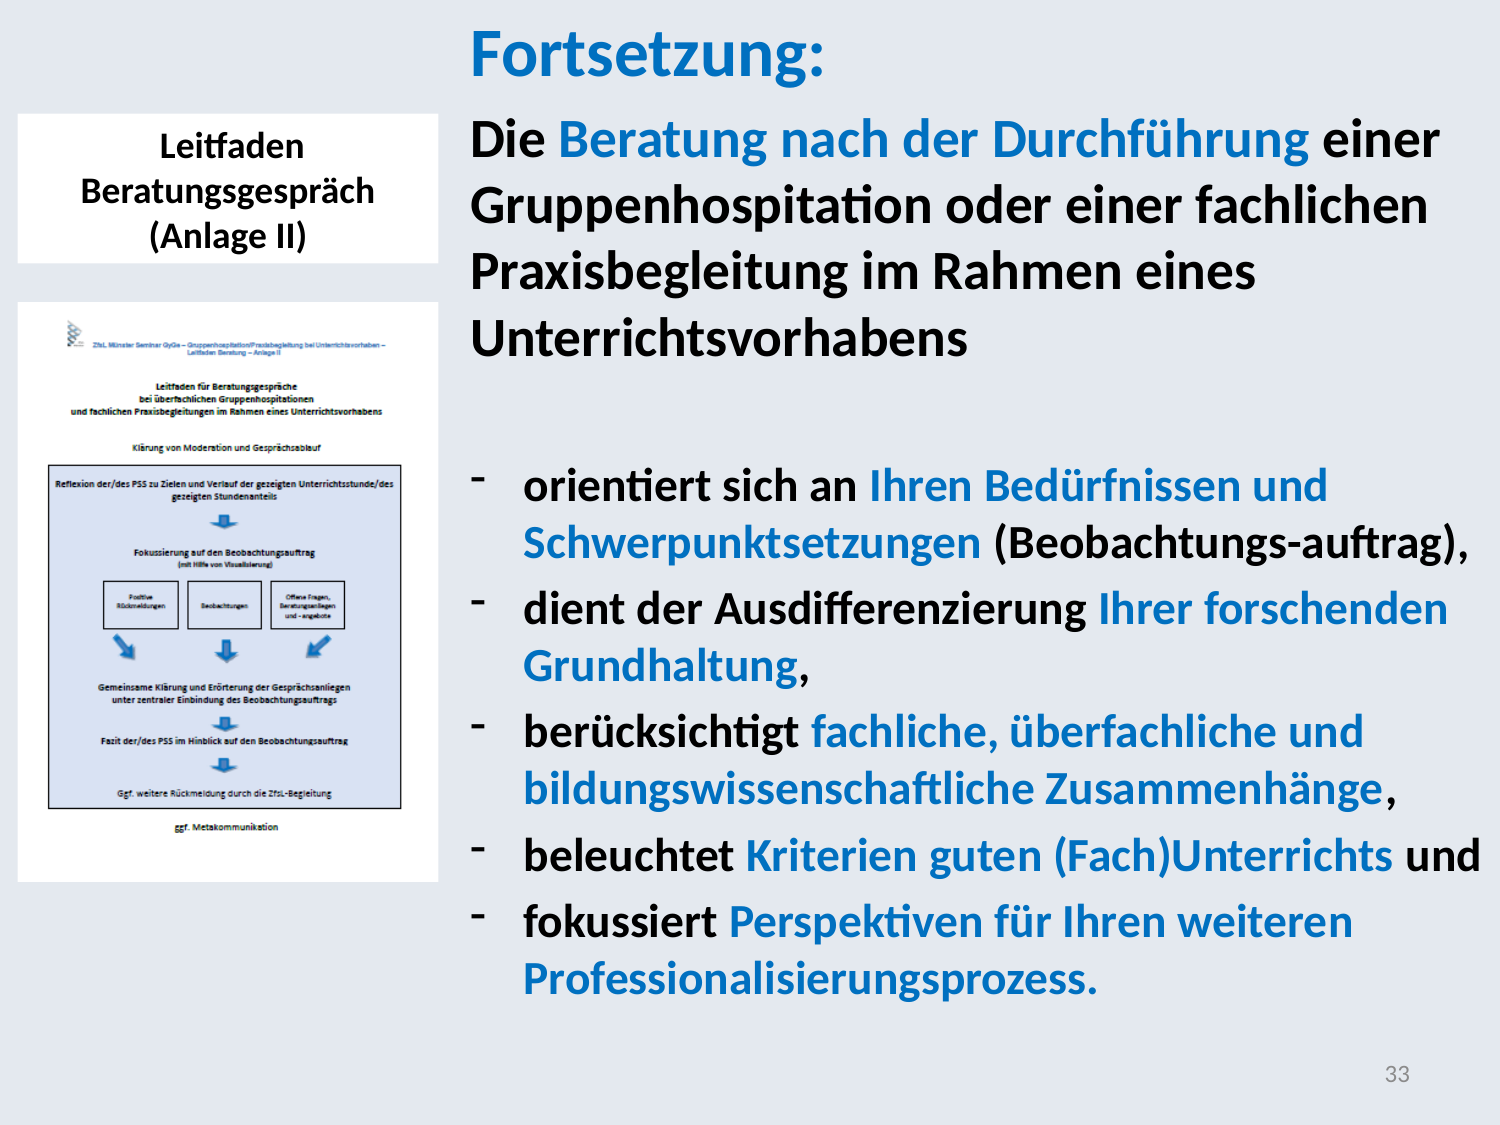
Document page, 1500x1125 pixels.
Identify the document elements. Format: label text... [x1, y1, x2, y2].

picture [17, 302, 439, 882]
list Fortsetzung: Die Beratung nach der Durchführung einer Gruppenhospitation oder einer fachlichen Praxisbegleitung im Rahmen eines Unterrichtsvorhabens orientiert sich an Ihren Bedürfnissen und Schwerpunktsetzungen (Beobachtungs-auftrag), dient der Ausdifferenzierung Ihrer forschenden Grundhaltung, berücksichtigt fachliche, überfachliche und bildungswissenschaftliche Zusammenhänge, beleuchtet Kriterien guten (Fach)Unterrichts und fokussiert Perspektiven für Ihren weiteren Professionalisierungsprozess. [455, 0, 1500, 1125]
text_box Leitfaden Beratungsgespräch (Anlage II) [17, 113, 439, 264]
slide_number 33 [1074, 1042, 1425, 1103]
